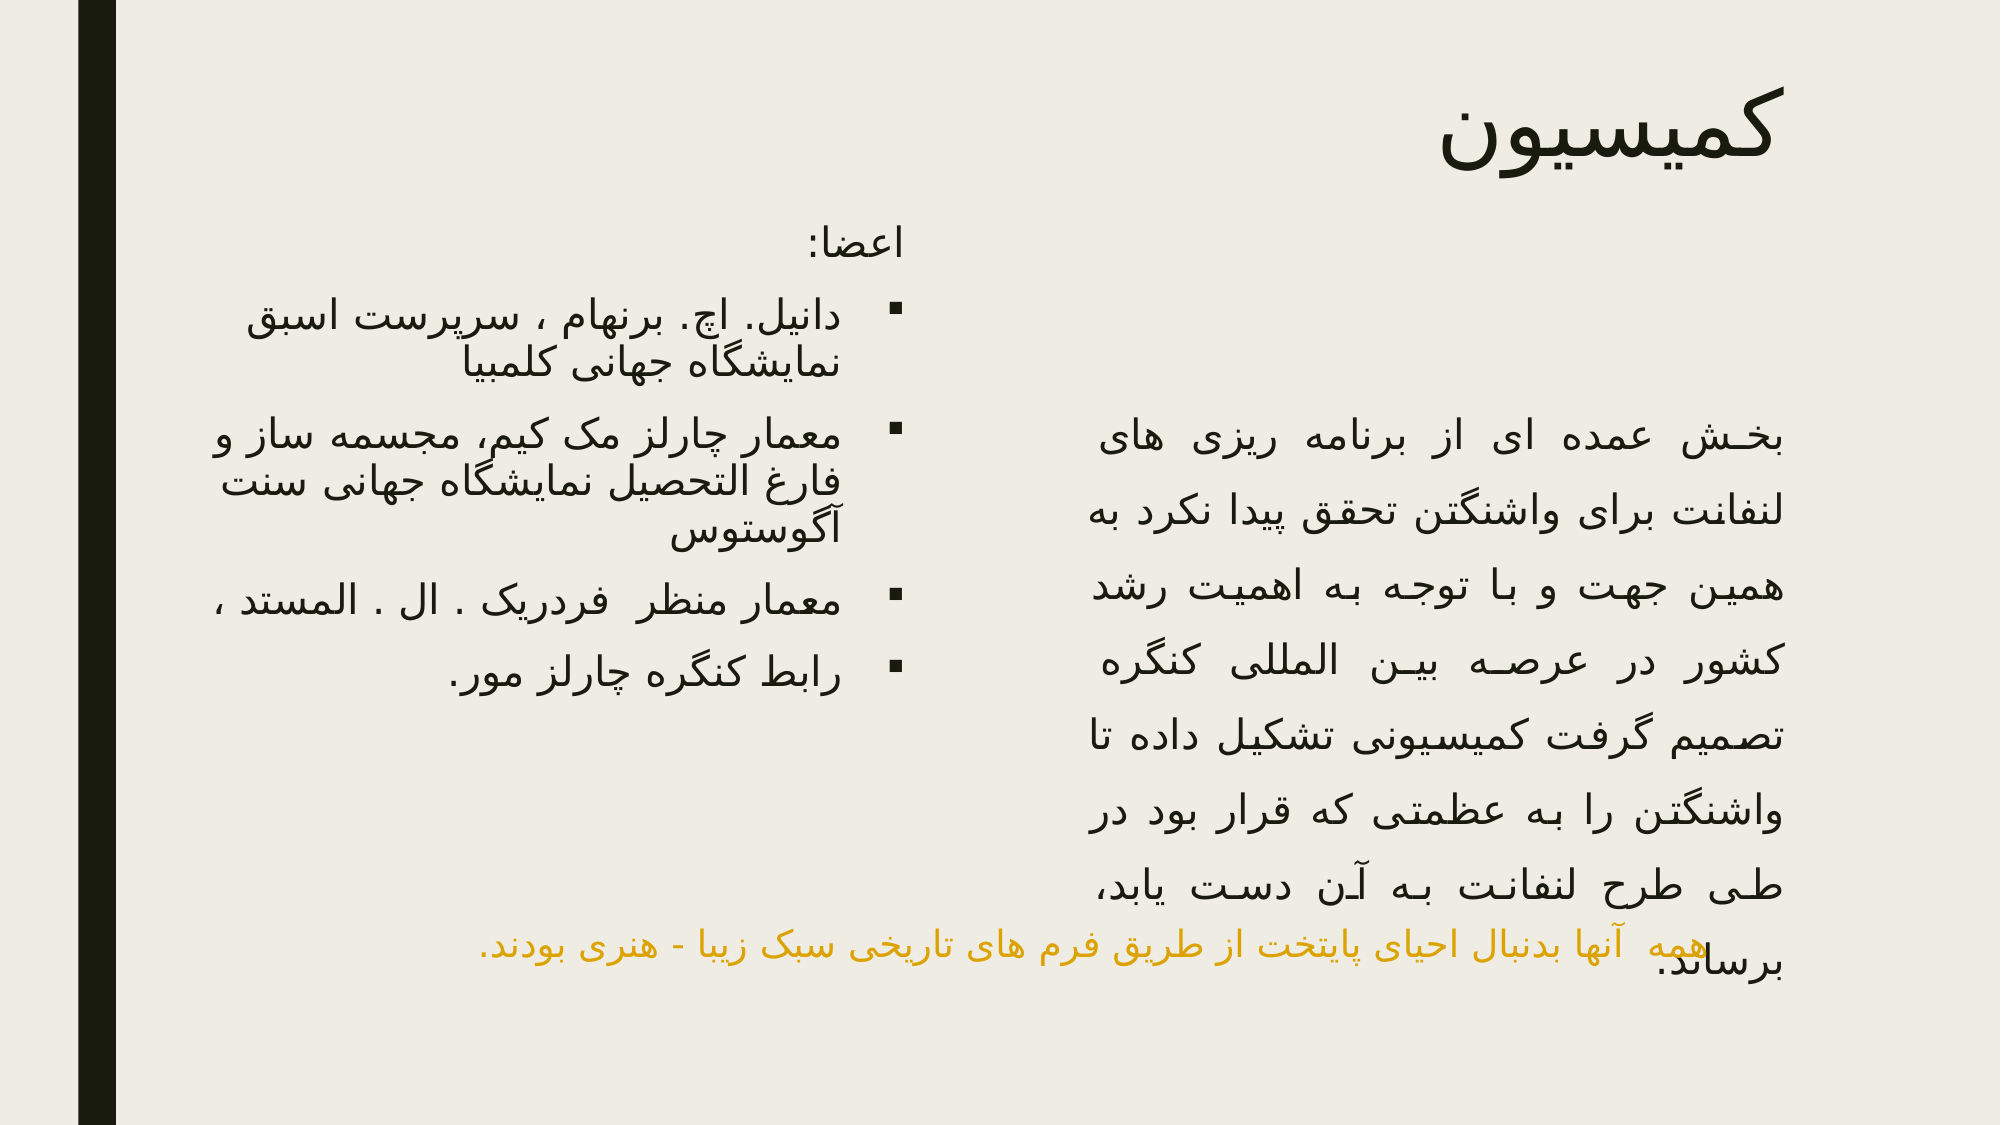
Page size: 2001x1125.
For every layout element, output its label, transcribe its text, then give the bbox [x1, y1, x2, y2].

text_box همه آنها بدنبال احیای پایتخت از طریق فرم های تاریخی سبک زیبا - هنری بودند. [200, 912, 1725, 1018]
list اعضا: دانیل. اچ. برنهام ، سرپرست اسبق نمایشگاه جهانی کلمبیا معمار چارلز مک کیم، مجسمه ساز و فارغ التحصیل نمایشگاه جهانی سنت آگوستوس معمار منظر فردریک . ال . المستد ، رابط کنگره چارلز مور. [137, 212, 921, 913]
title کمیسیون [200, 70, 1800, 263]
list بخش عمده ای از برنامه ریزی های لنفانت برای واشنگتن تحقق پیدا نکرد به همین جهت و با توجه به اهمیت رشد کشور در عرصه بین المللی کنگره تصمیم گرفت کمیسیونی تشکیل داده تا واشنگتن را به عظمتی که قرار بود در طی طرح لنفانت به آن دست یابد، برساند. [1070, 375, 1801, 963]
